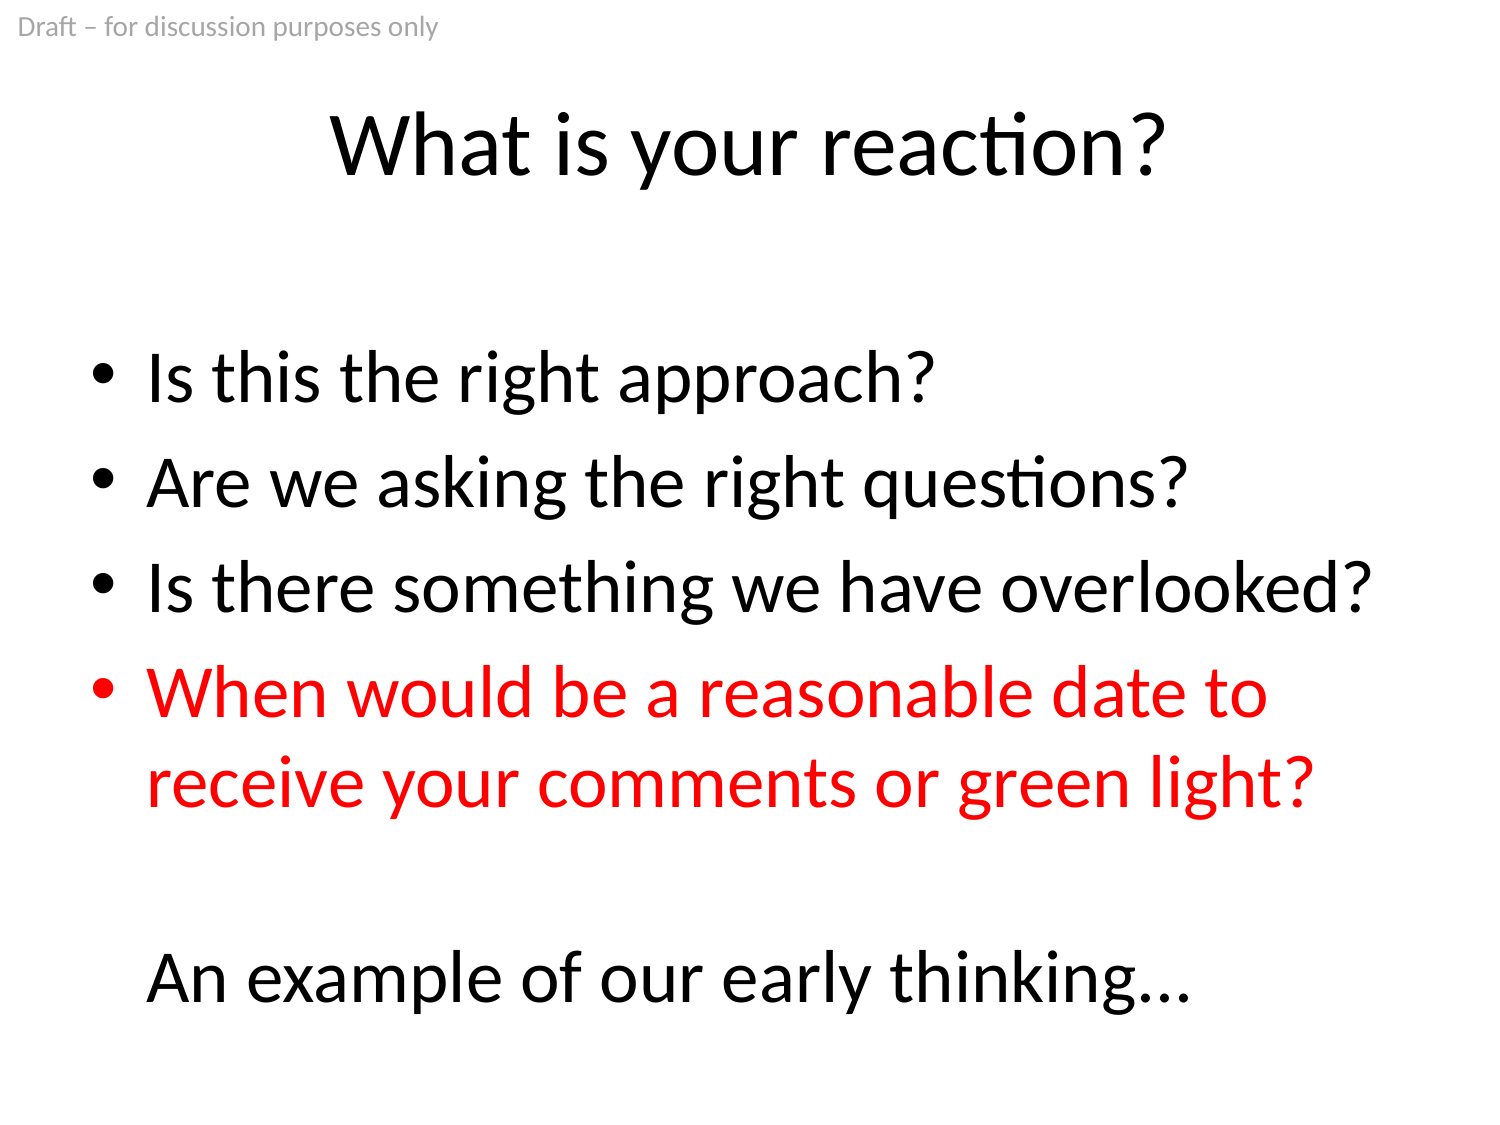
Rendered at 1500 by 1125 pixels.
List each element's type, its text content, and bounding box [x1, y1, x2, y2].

title What is your reaction? [75, 45, 1425, 233]
list Is this the right approach? Are we asking the right questions? Is there something we have overlooked? When would be a reasonable date to receive your comments or green light? An example of our early thinking... [75, 320, 1425, 1063]
